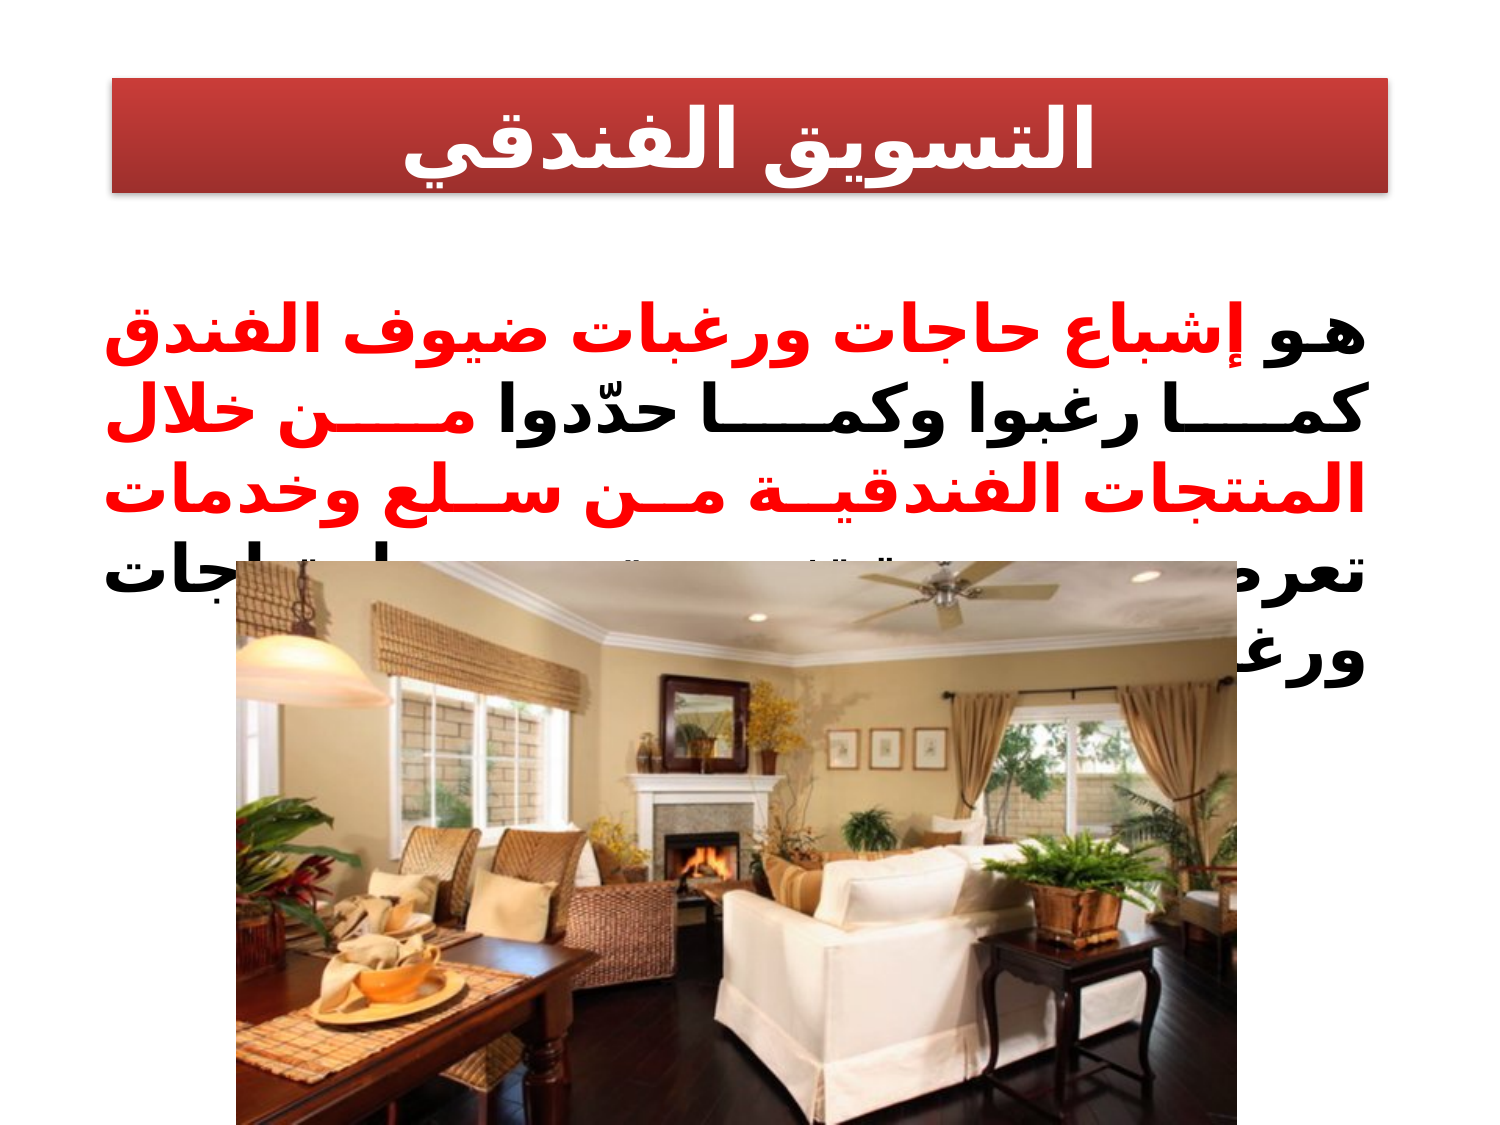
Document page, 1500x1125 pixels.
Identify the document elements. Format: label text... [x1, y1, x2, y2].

picture [235, 561, 1237, 1125]
text_box التسويق الفندقي [112, 78, 1388, 193]
text_box هو إشباع حاجات ورغبات ضيوف الفندق كما رغبوا وكما حدّدوا من خلال المنتجات الفندقية من سلع وخدمات تعرص بصورة تنسق مع احتياجات ورغبات الضيوف [88, 278, 1384, 694]
